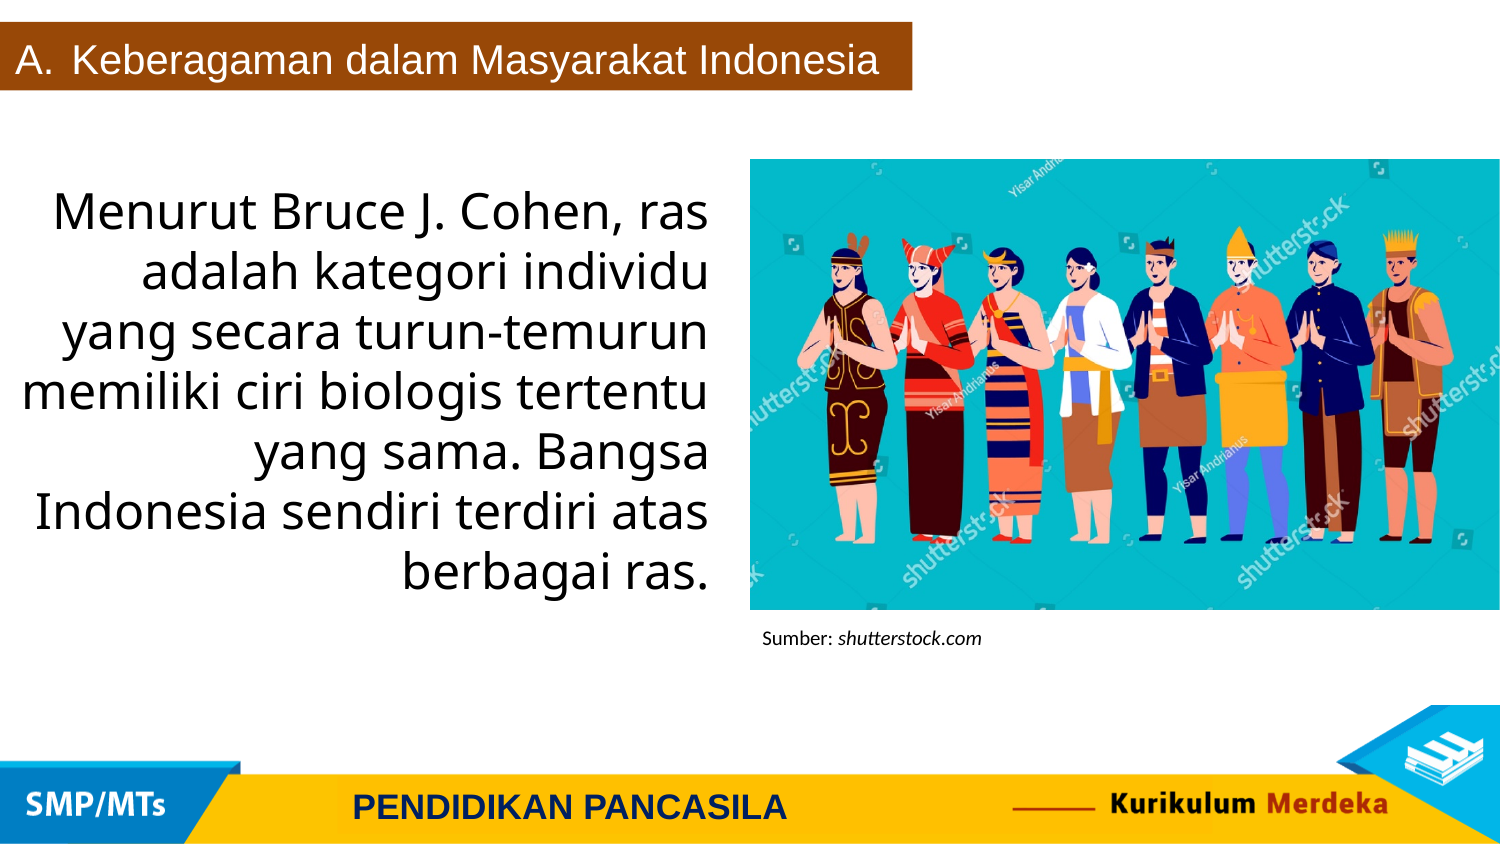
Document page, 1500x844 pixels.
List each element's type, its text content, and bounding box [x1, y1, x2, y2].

text_box Menurut Bruce J. Cohen, ras adalah kategori individu yang secara turun-temurun memiliki ciri biologis tertentu yang sama. Bangsa Indonesia sendiri terdiri atas berbagai ras. [0, 171, 725, 607]
picture [749, 159, 1500, 610]
text_box Keberagaman dalam Masyarakat Indonesia [0, 20, 914, 93]
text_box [0, 705, 1500, 844]
text_box Sumber: shutterstock.com [747, 617, 1036, 657]
